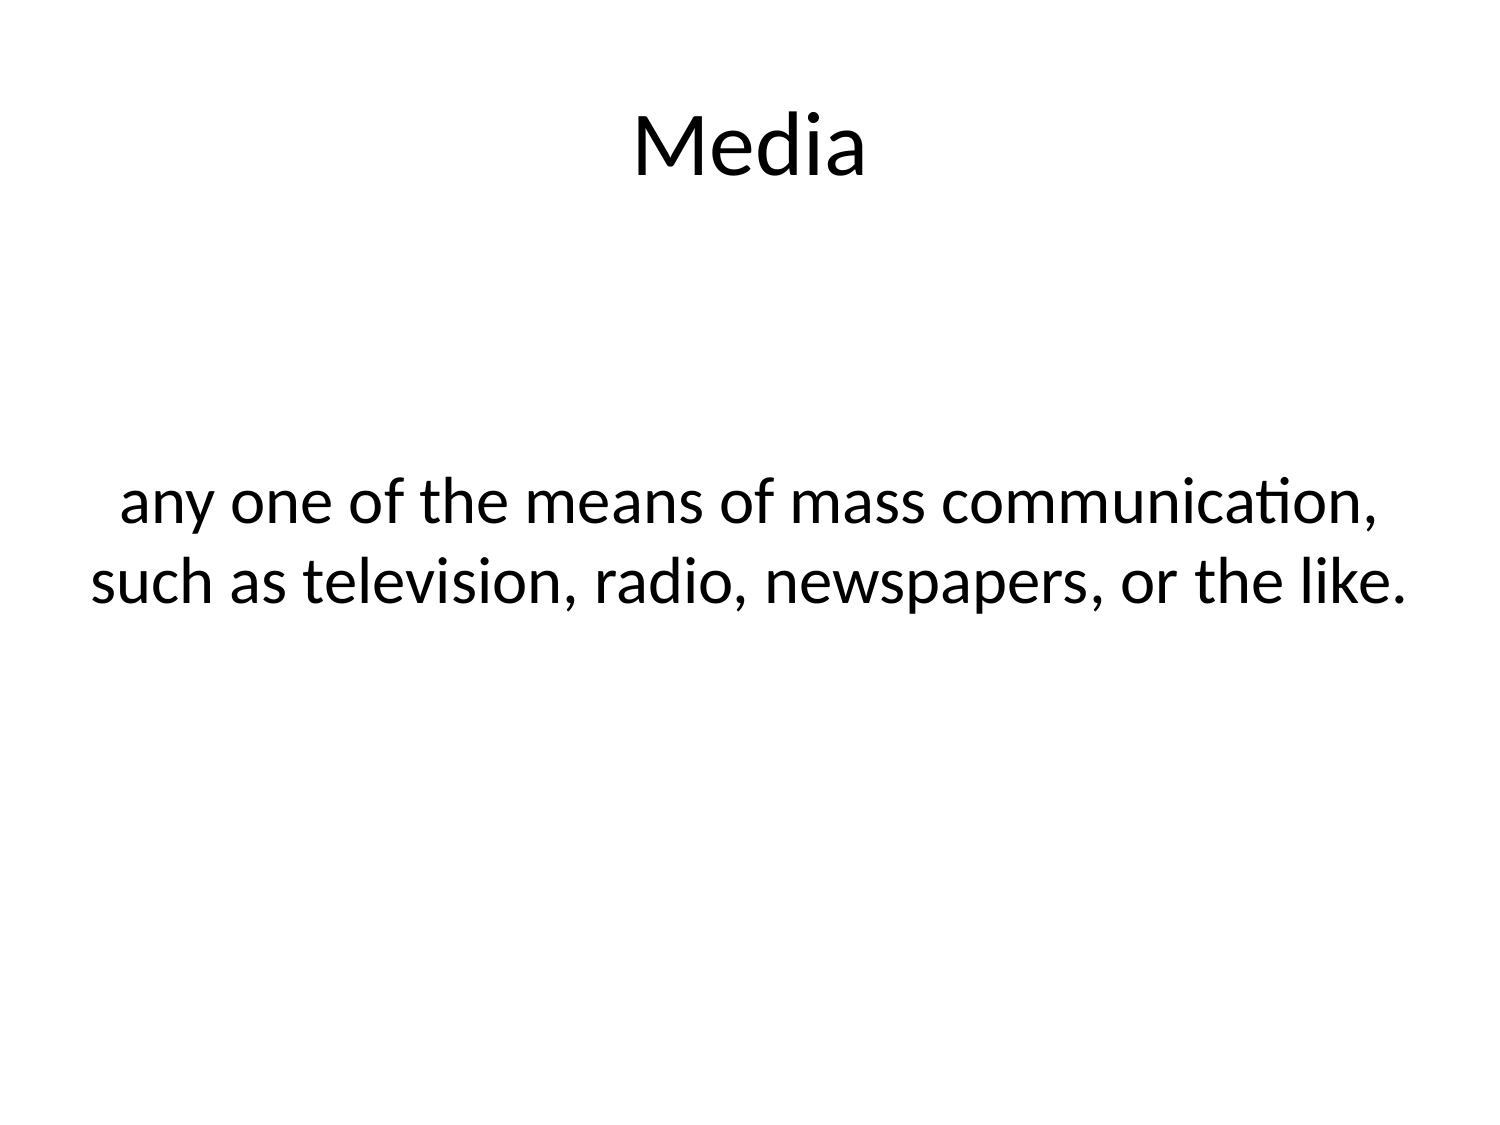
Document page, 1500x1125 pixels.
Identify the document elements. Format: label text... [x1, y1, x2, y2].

list any one of the means of mass communication, such as television, radio, newspapers, or the like. [75, 262, 1425, 1005]
title Media [75, 45, 1425, 233]
